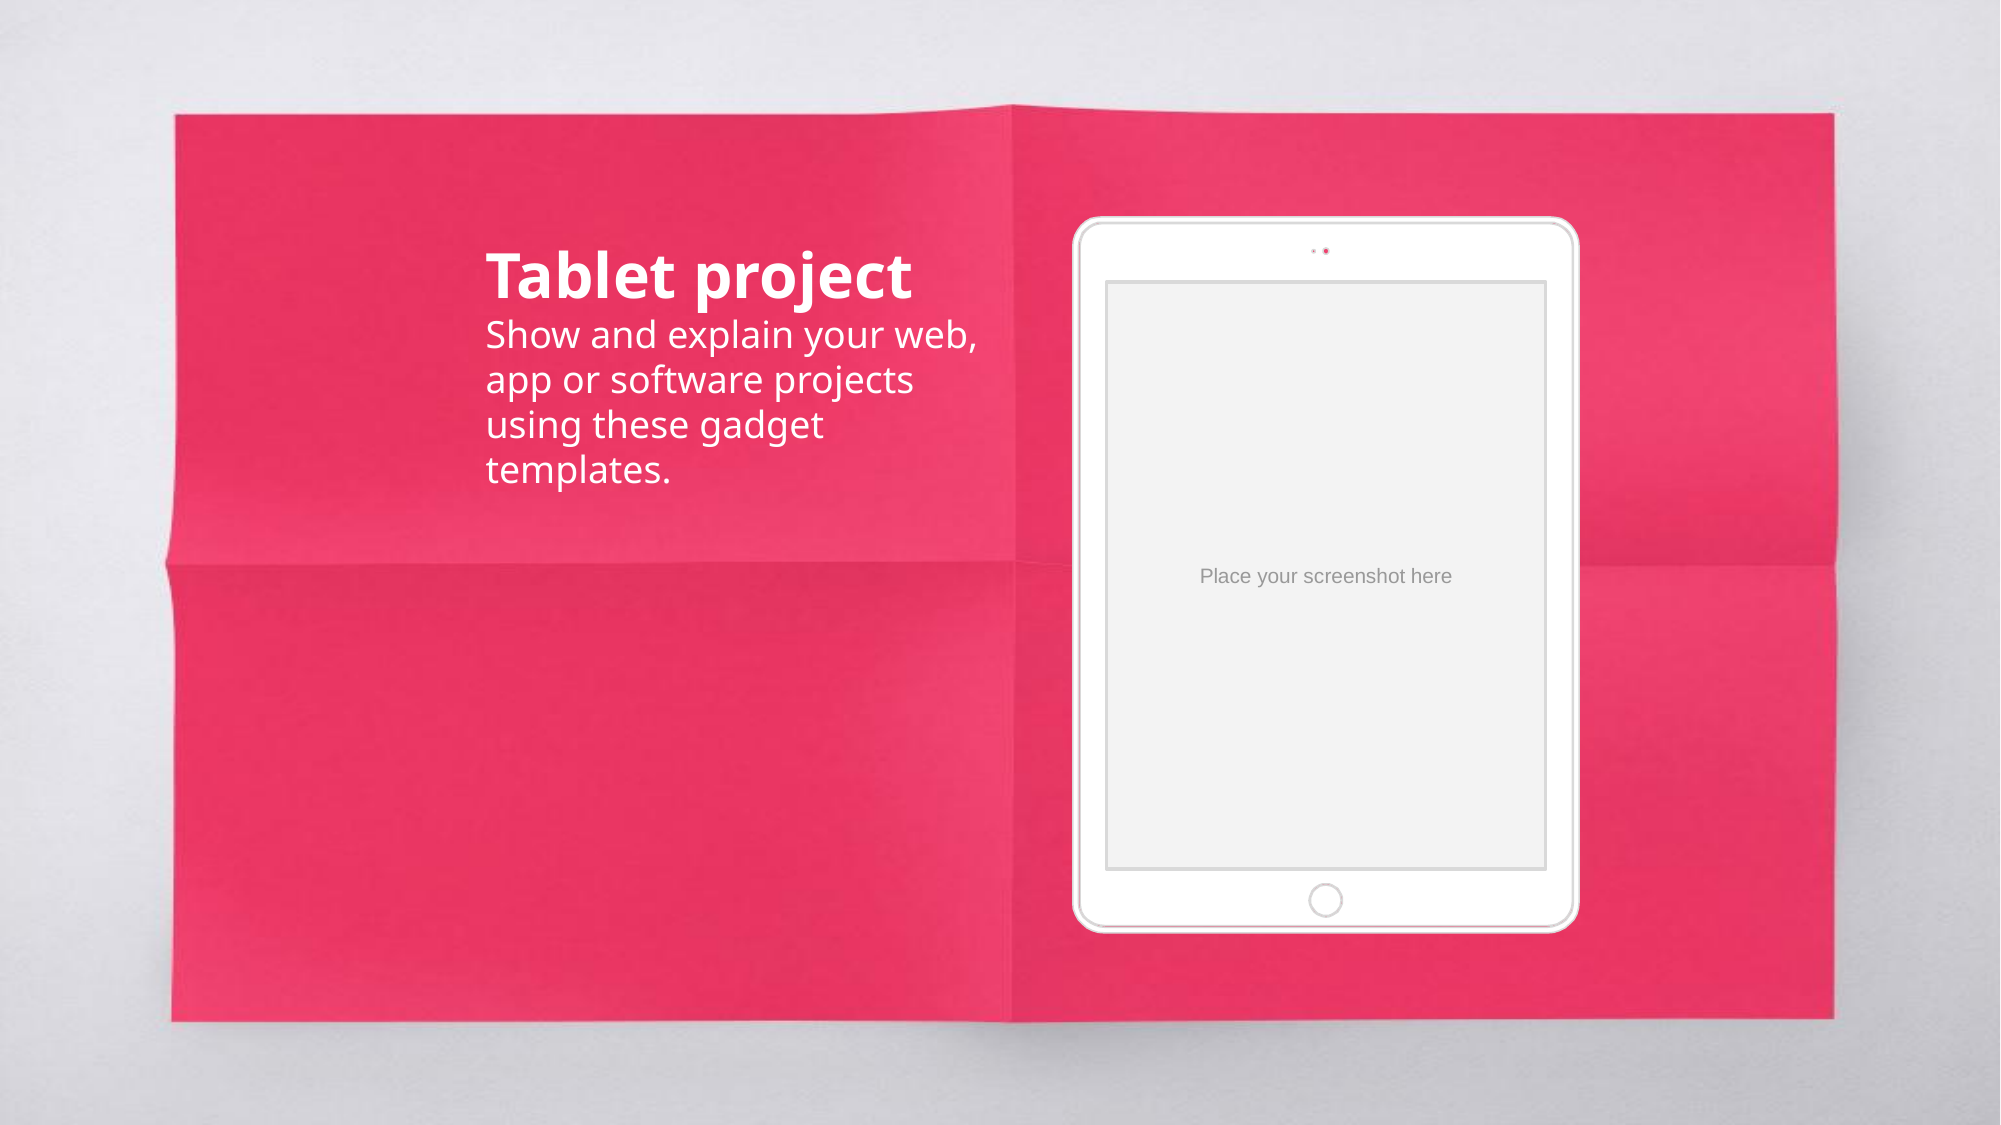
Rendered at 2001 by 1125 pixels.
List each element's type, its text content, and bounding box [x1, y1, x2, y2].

picture [0, 0, 2001, 1125]
text_box [1072, 216, 1580, 933]
text_box Place your screenshot here [1106, 282, 1546, 869]
list Tablet project Show and explain your web, app or software projects using these gadget templates. [470, 220, 998, 954]
